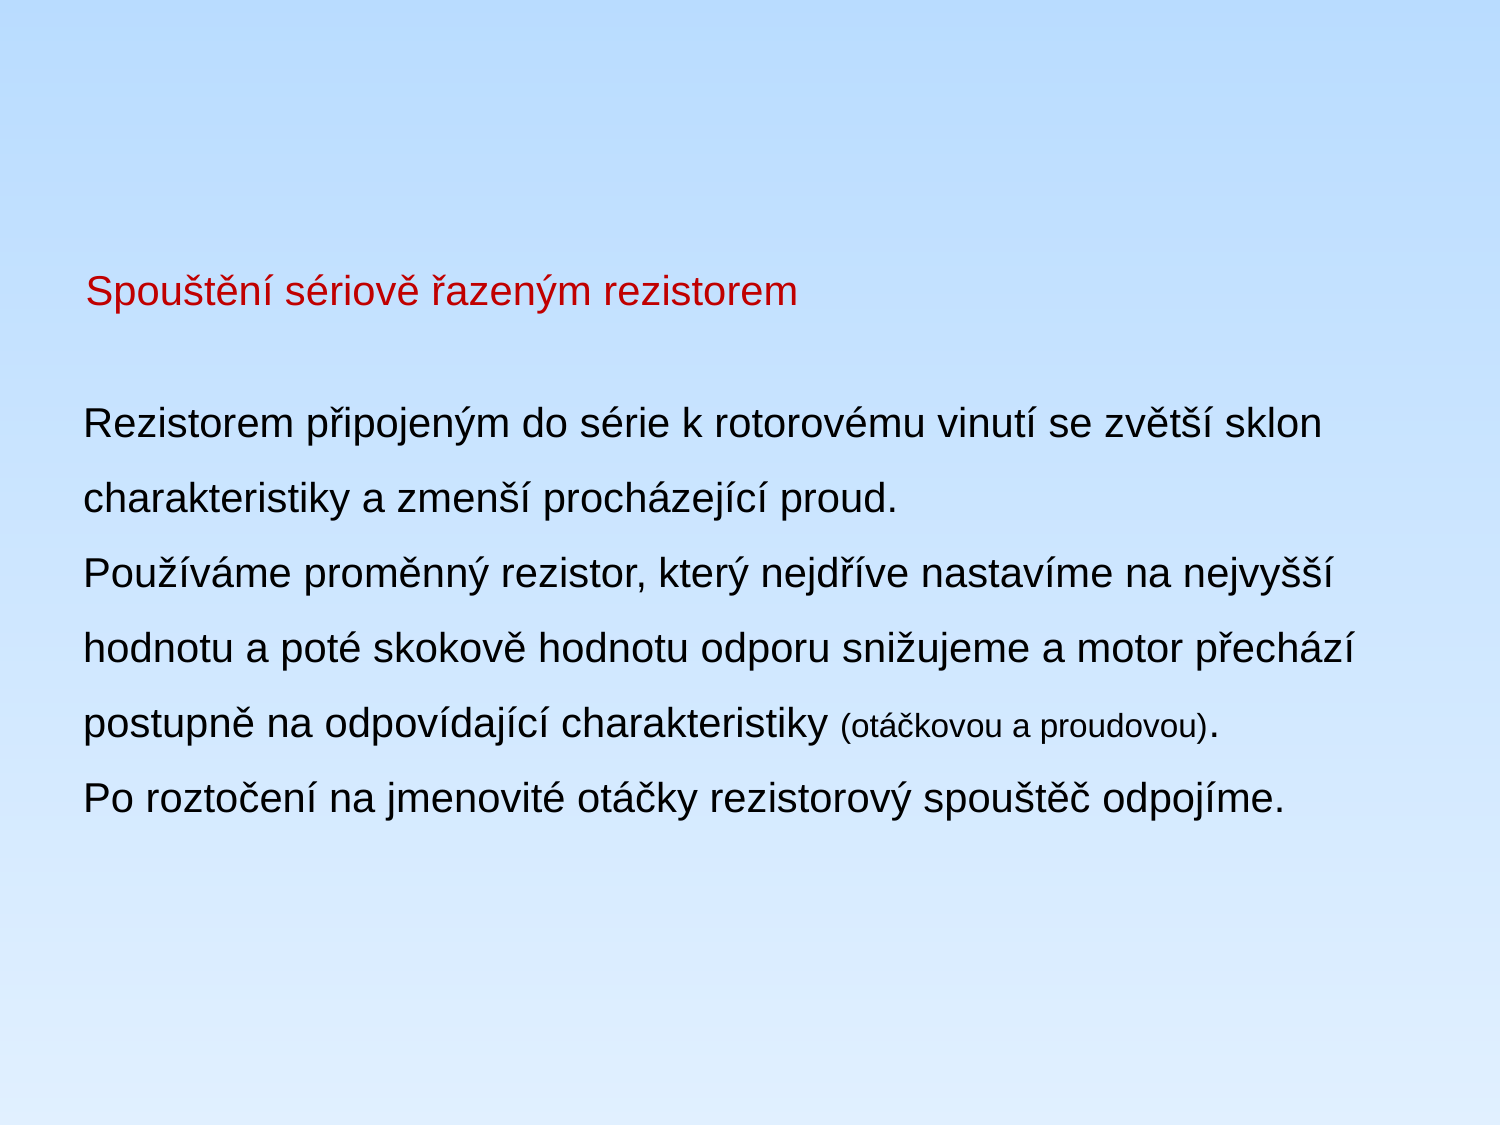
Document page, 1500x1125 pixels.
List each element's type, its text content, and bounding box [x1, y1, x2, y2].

text_box Rezistorem připojeným do série k rotorovému vinutí se zvětší sklon charakteristiky a zmenší procházející proud. Používáme proměnný rezistor, který nejdříve nastavíme na nejvyšší hodnotu a poté skokově hodnotu odporu snižujeme a motor přechází postupně na odpovídající charakteristiky (otáčkovou a proudovou). Po roztočení na jmenovité otáčky rezistorový spouštěč odpojíme. [68, 313, 1415, 829]
text_box Spouštění sériově řazeným rezistorem [70, 231, 1447, 322]
